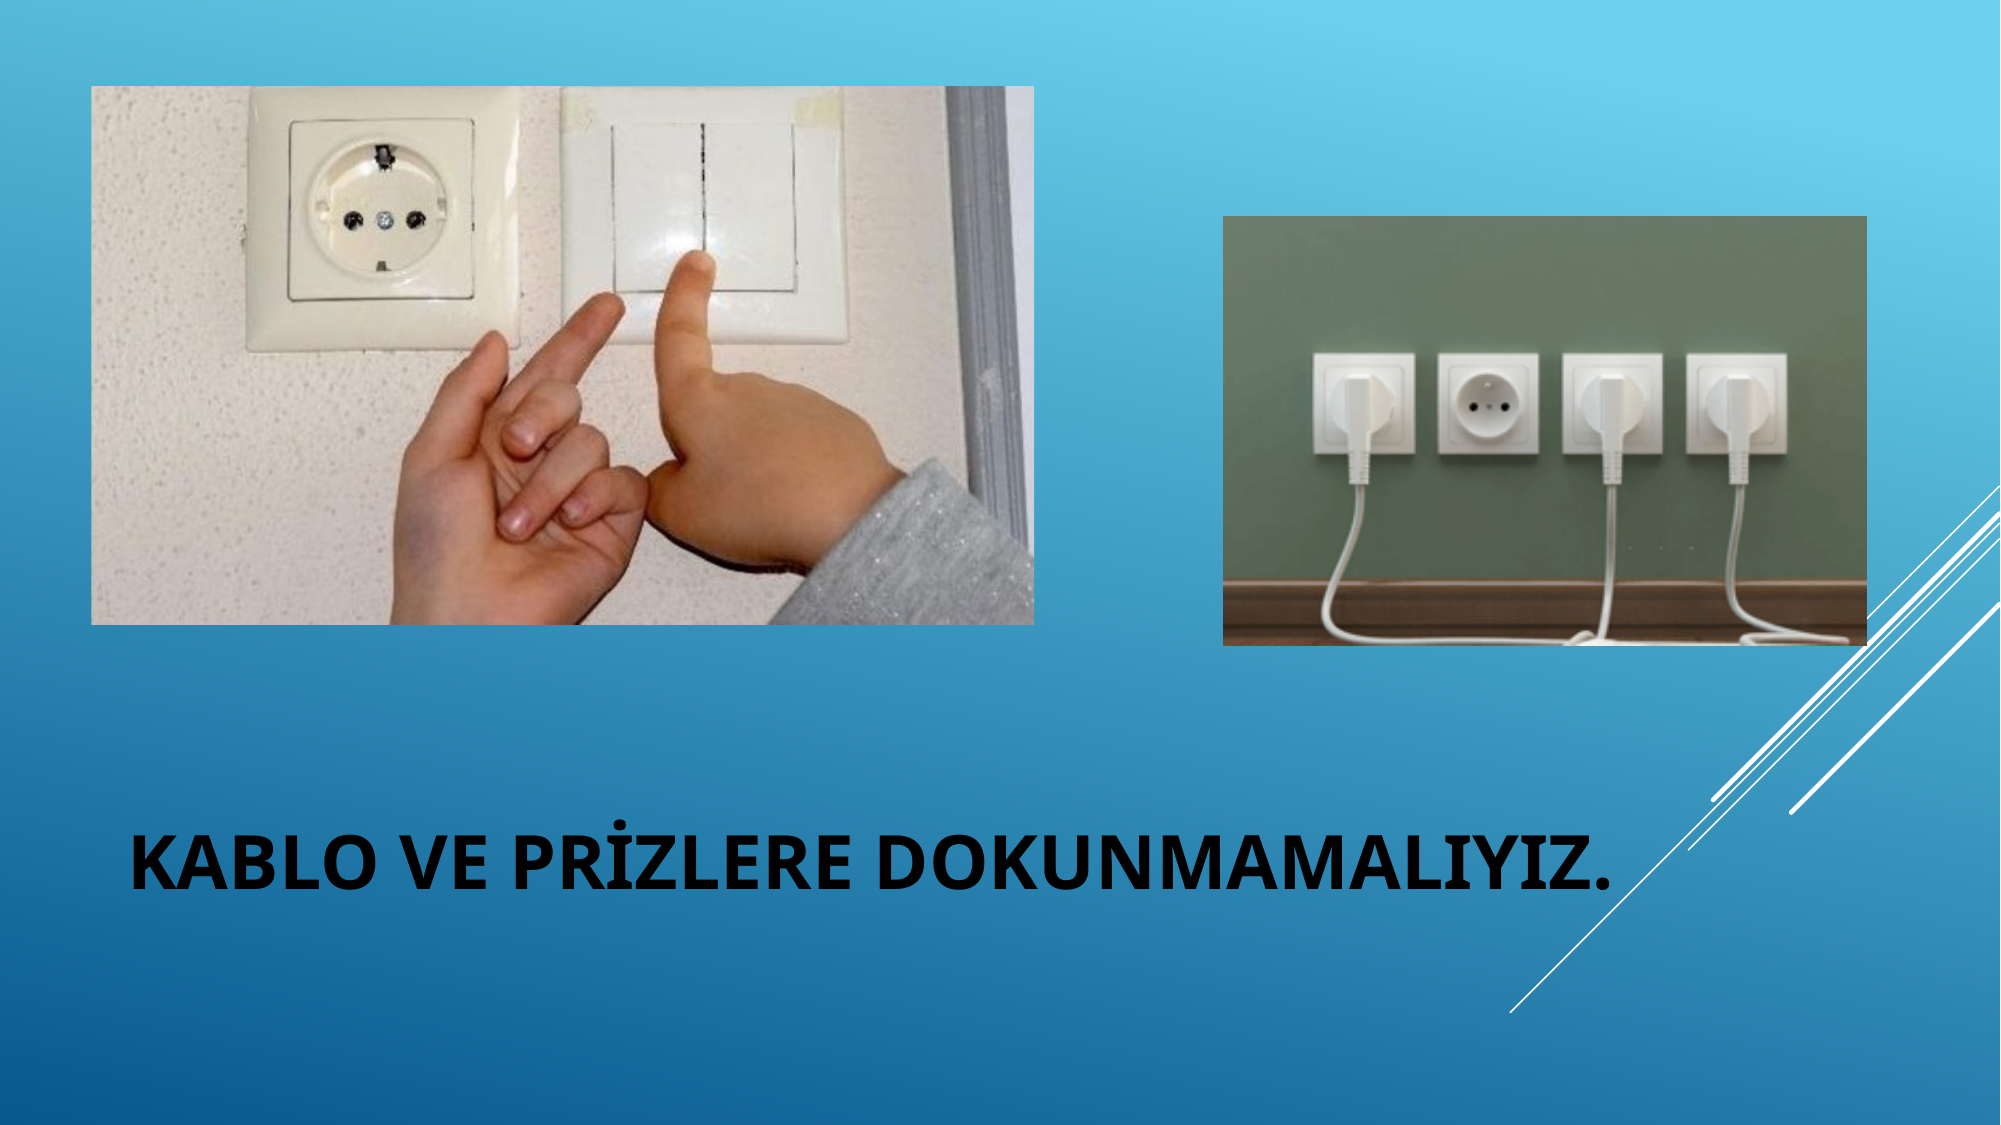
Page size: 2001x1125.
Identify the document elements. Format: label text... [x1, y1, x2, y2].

picture [91, 86, 1035, 626]
picture [1223, 216, 1867, 646]
title KABLO VE PRİZLERE DOKUNMAMALIYIZ. [112, 736, 1837, 984]
